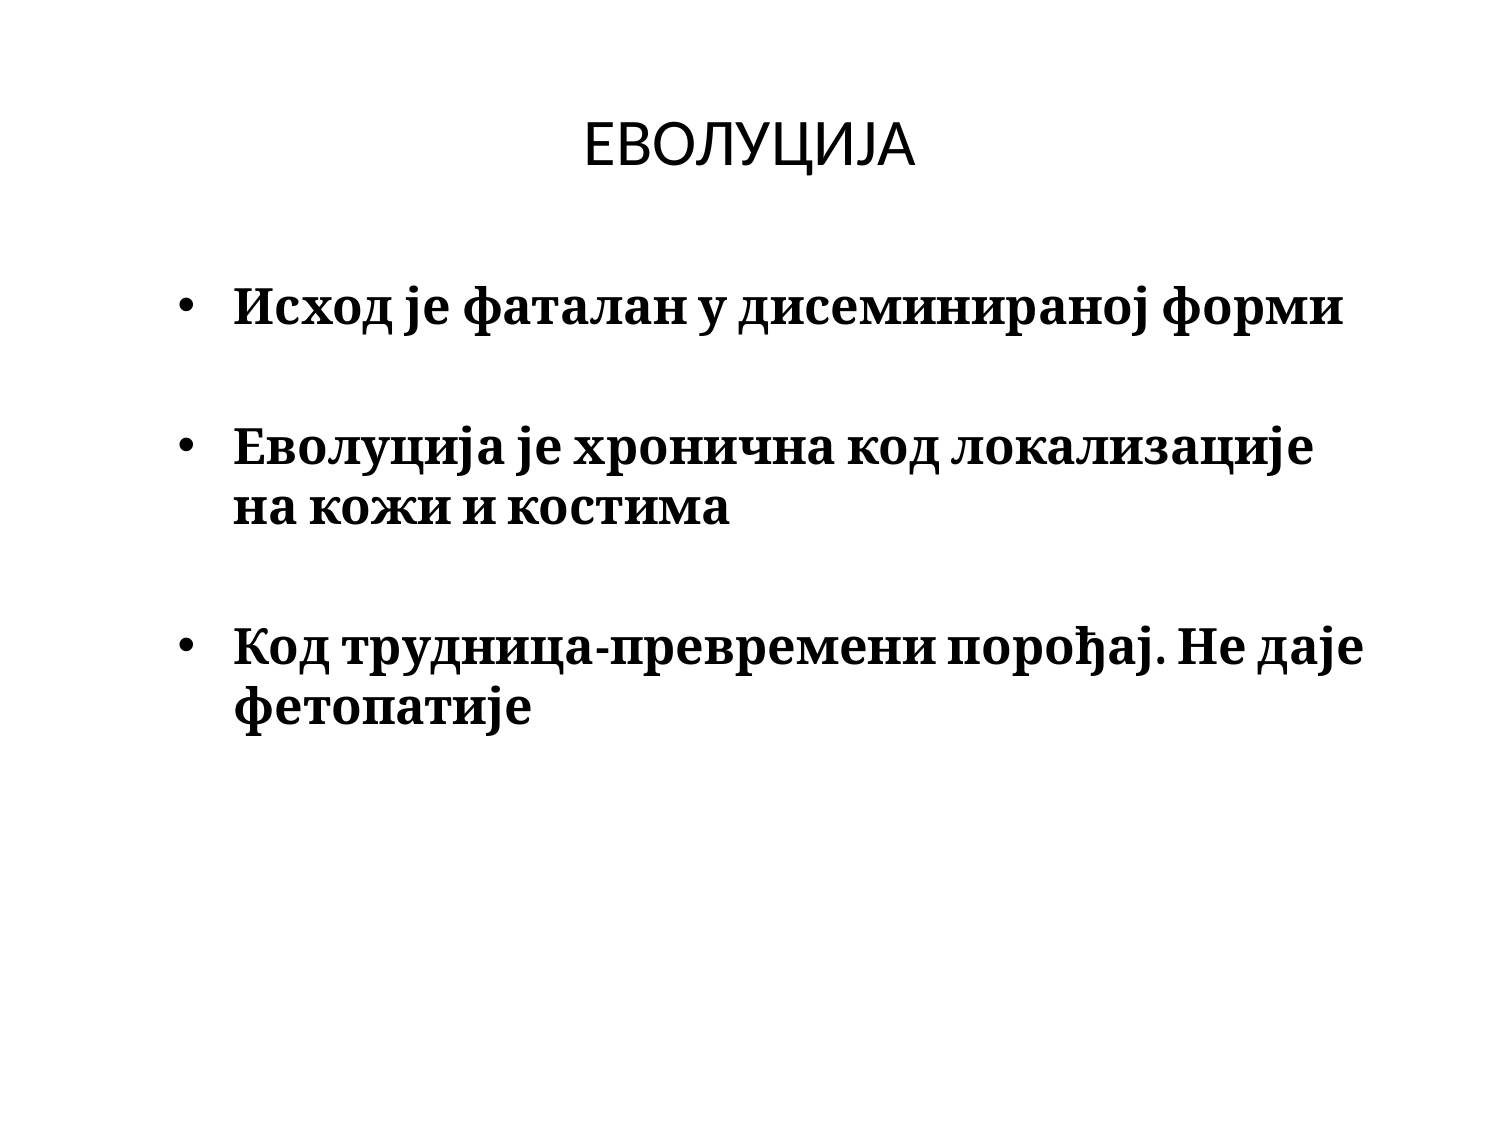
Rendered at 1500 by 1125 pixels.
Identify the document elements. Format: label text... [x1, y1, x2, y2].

title ЕВОЛУЦИЈА [75, 45, 1425, 233]
list Исход је фаталан у дисеминираној форми Еволуција је хронична код локализације на кожи и костима Код трудница-превремени порођај. Не даје фетопатије [162, 267, 1400, 1125]
